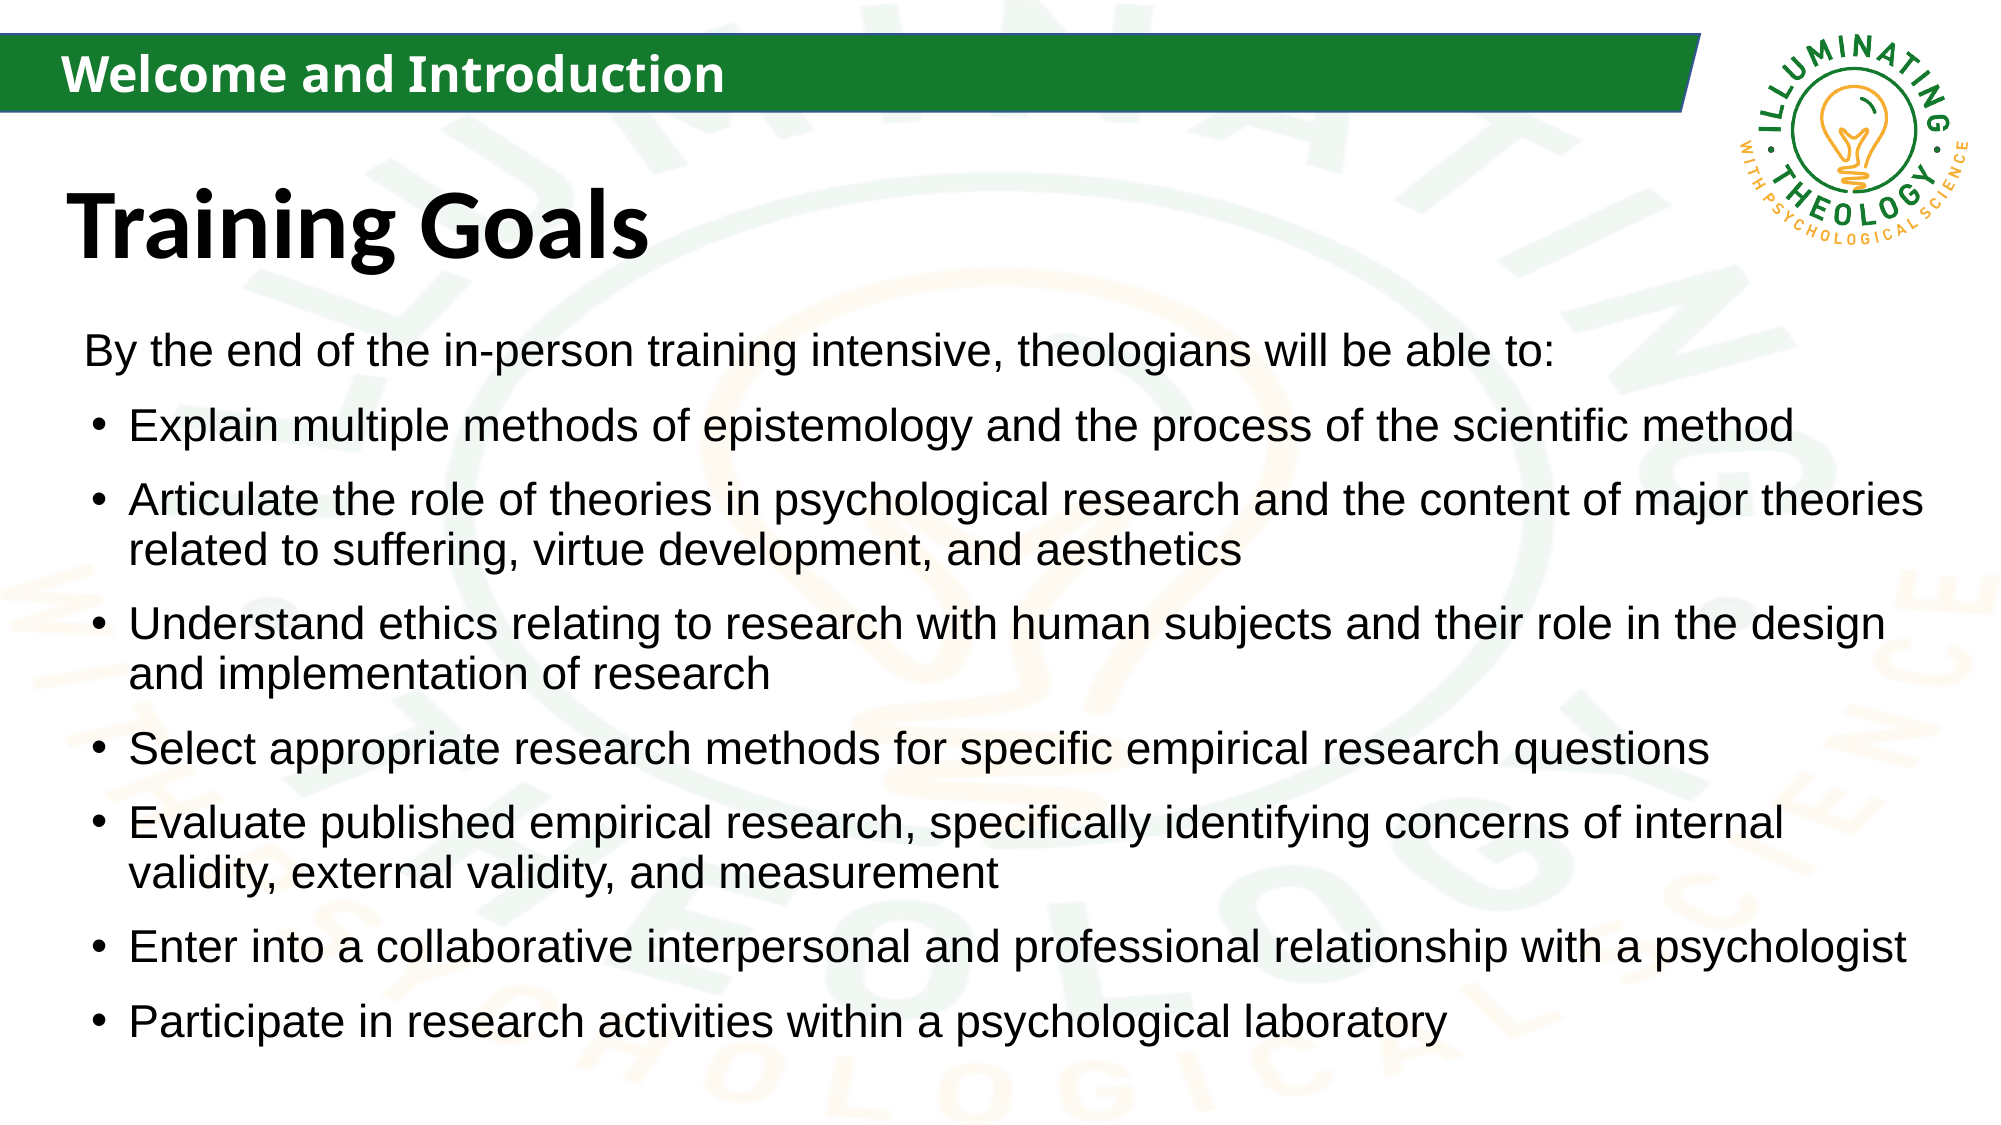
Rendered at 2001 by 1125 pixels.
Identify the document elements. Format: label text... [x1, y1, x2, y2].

title Training Goals [51, 117, 1777, 336]
picture [1739, 34, 1968, 245]
text_box Welcome and Introduction [0, 33, 1702, 113]
list By the end of the in-person training intensive, theologians will be able to: Explain multiple methods of epistemology and the process of the scientific method Articulate the role of theories in psychological research and the content of major theories related to suffering, virtue development, and aesthetics Understand ethics relating to research with human subjects and their role in the design and implementation of research Select appropriate research methods for specific empirical research questions Evaluate published empirical research, specifically identifying concerns of internal validity, external validity, and measurement Enter into a collaborative interpersonal and professional relationship with a psychologist Participate in research activities within a psychological laboratory [68, 319, 1951, 1067]
